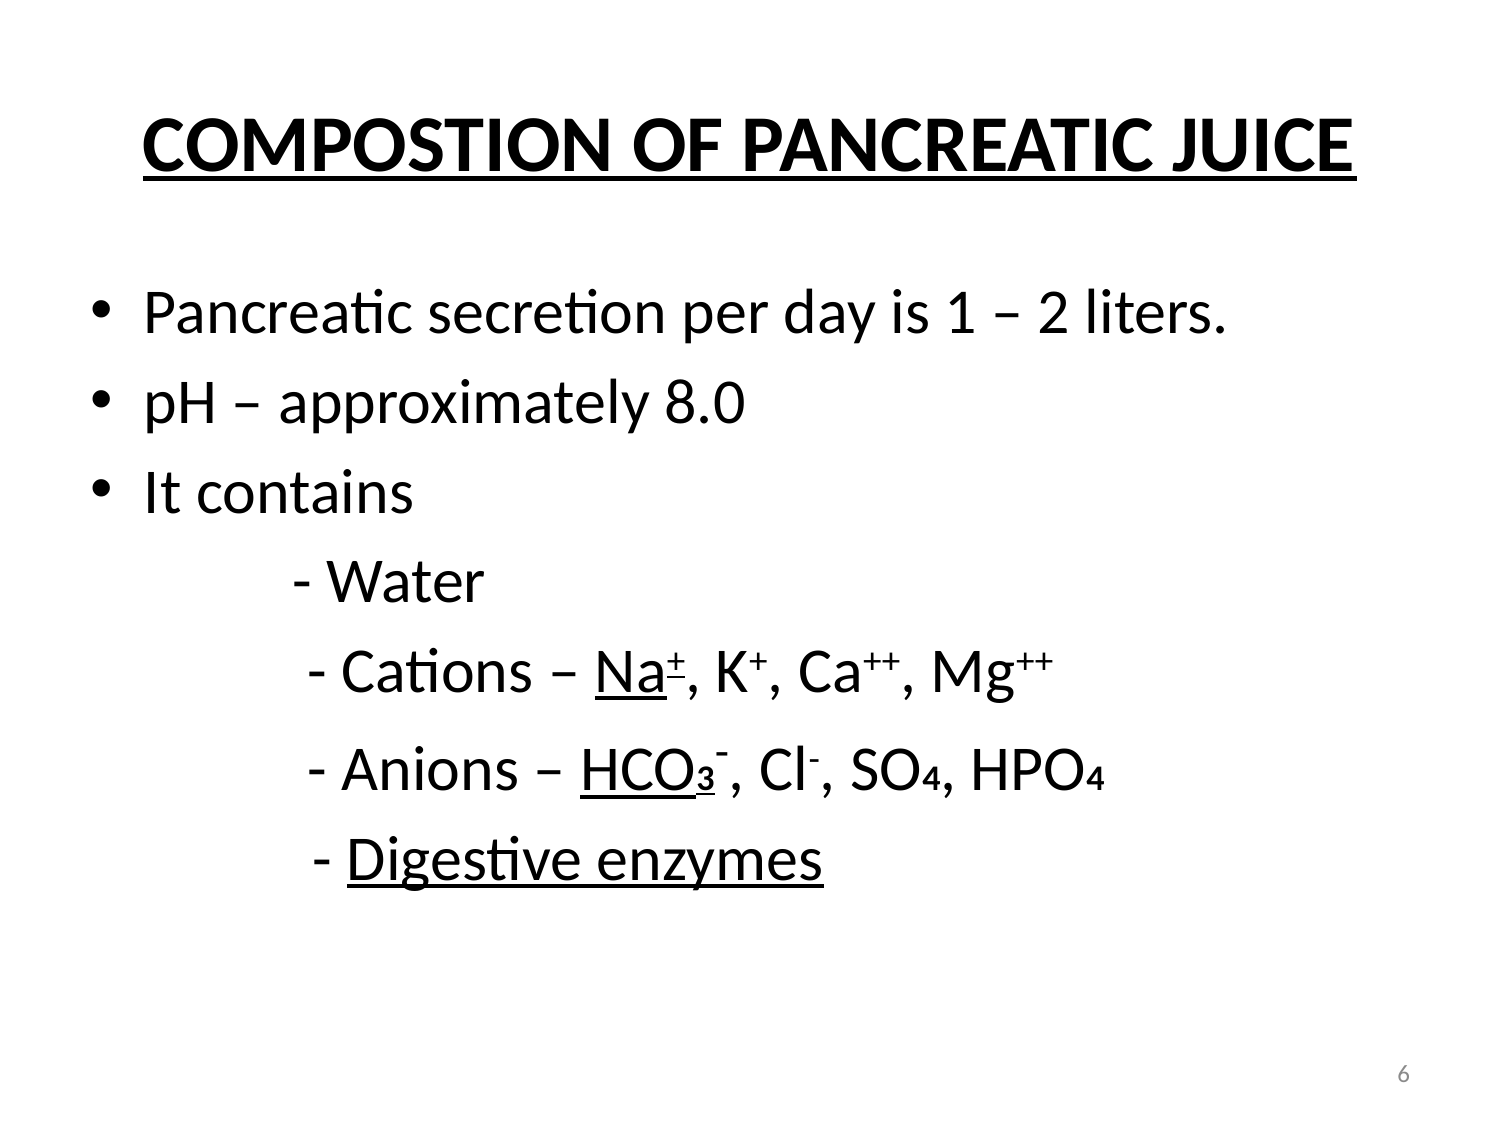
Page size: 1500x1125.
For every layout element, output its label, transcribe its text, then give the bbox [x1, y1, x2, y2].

list Pancreatic secretion per day is 1 – 2 liters. pH – approximately 8.0 It contains - Water - Cations – Na+, K+, Ca++, Mg++ - Anions – HCO3-, Cl-, SO4, HPO4 - Digestive enzymes [75, 262, 1425, 1005]
title COMPOSTION OF PANCREATIC JUICE [75, 45, 1425, 233]
slide_number 6 [1074, 1042, 1425, 1103]
